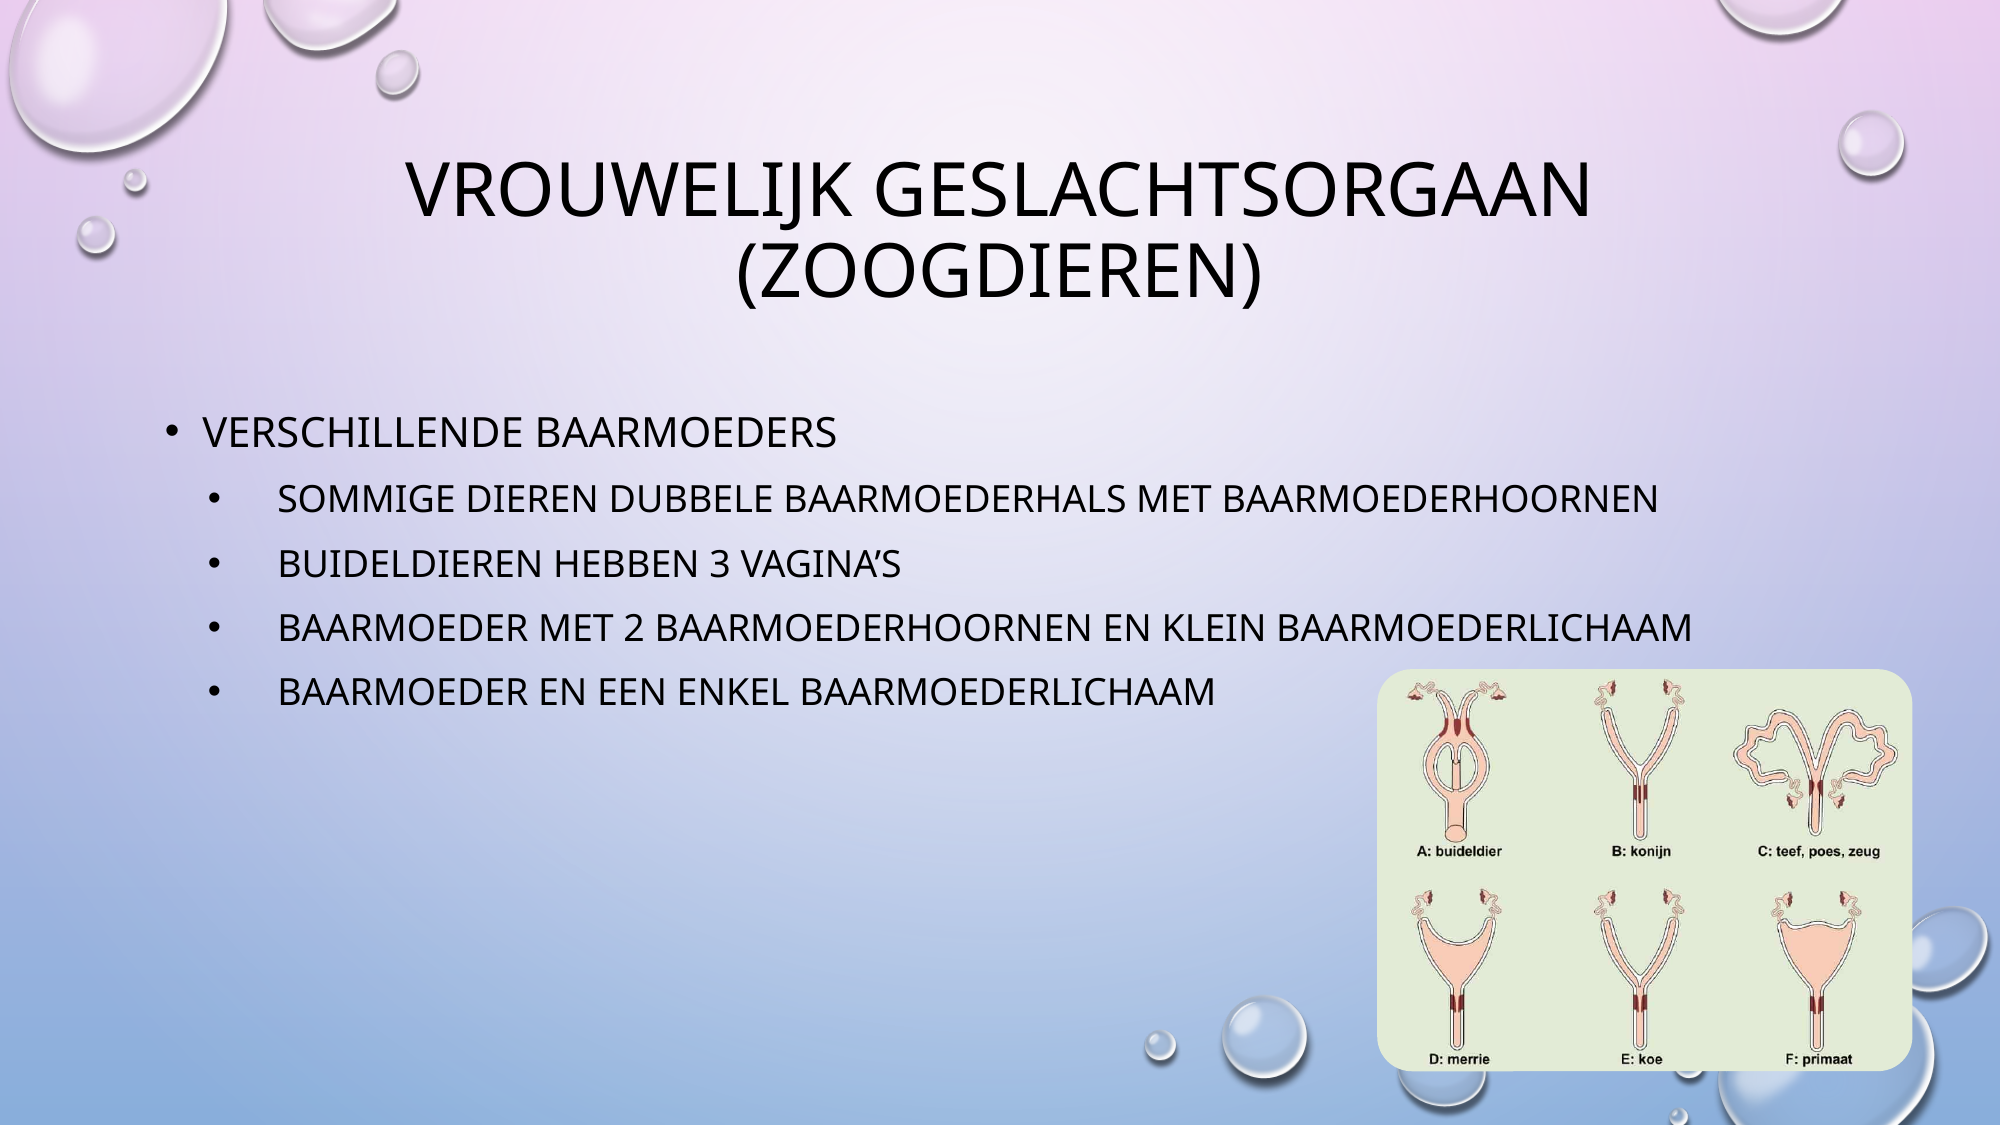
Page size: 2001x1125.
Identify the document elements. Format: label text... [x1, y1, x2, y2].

list Verschillende baarmoeders Sommige dieren dubbele baarmoederhals met baarmoederhoornen Buideldieren hebben 3 vagina’s Baarmoeder met 2 baarmoederhoornen en klein baarmoederlichaam Baarmoeder en een enkel baarmoederlichaam [149, 388, 1850, 950]
title Vrouwelijk geslachtsorgaan (zoogdieren) [149, 101, 1851, 364]
picture [0, 0, 2000, 1125]
